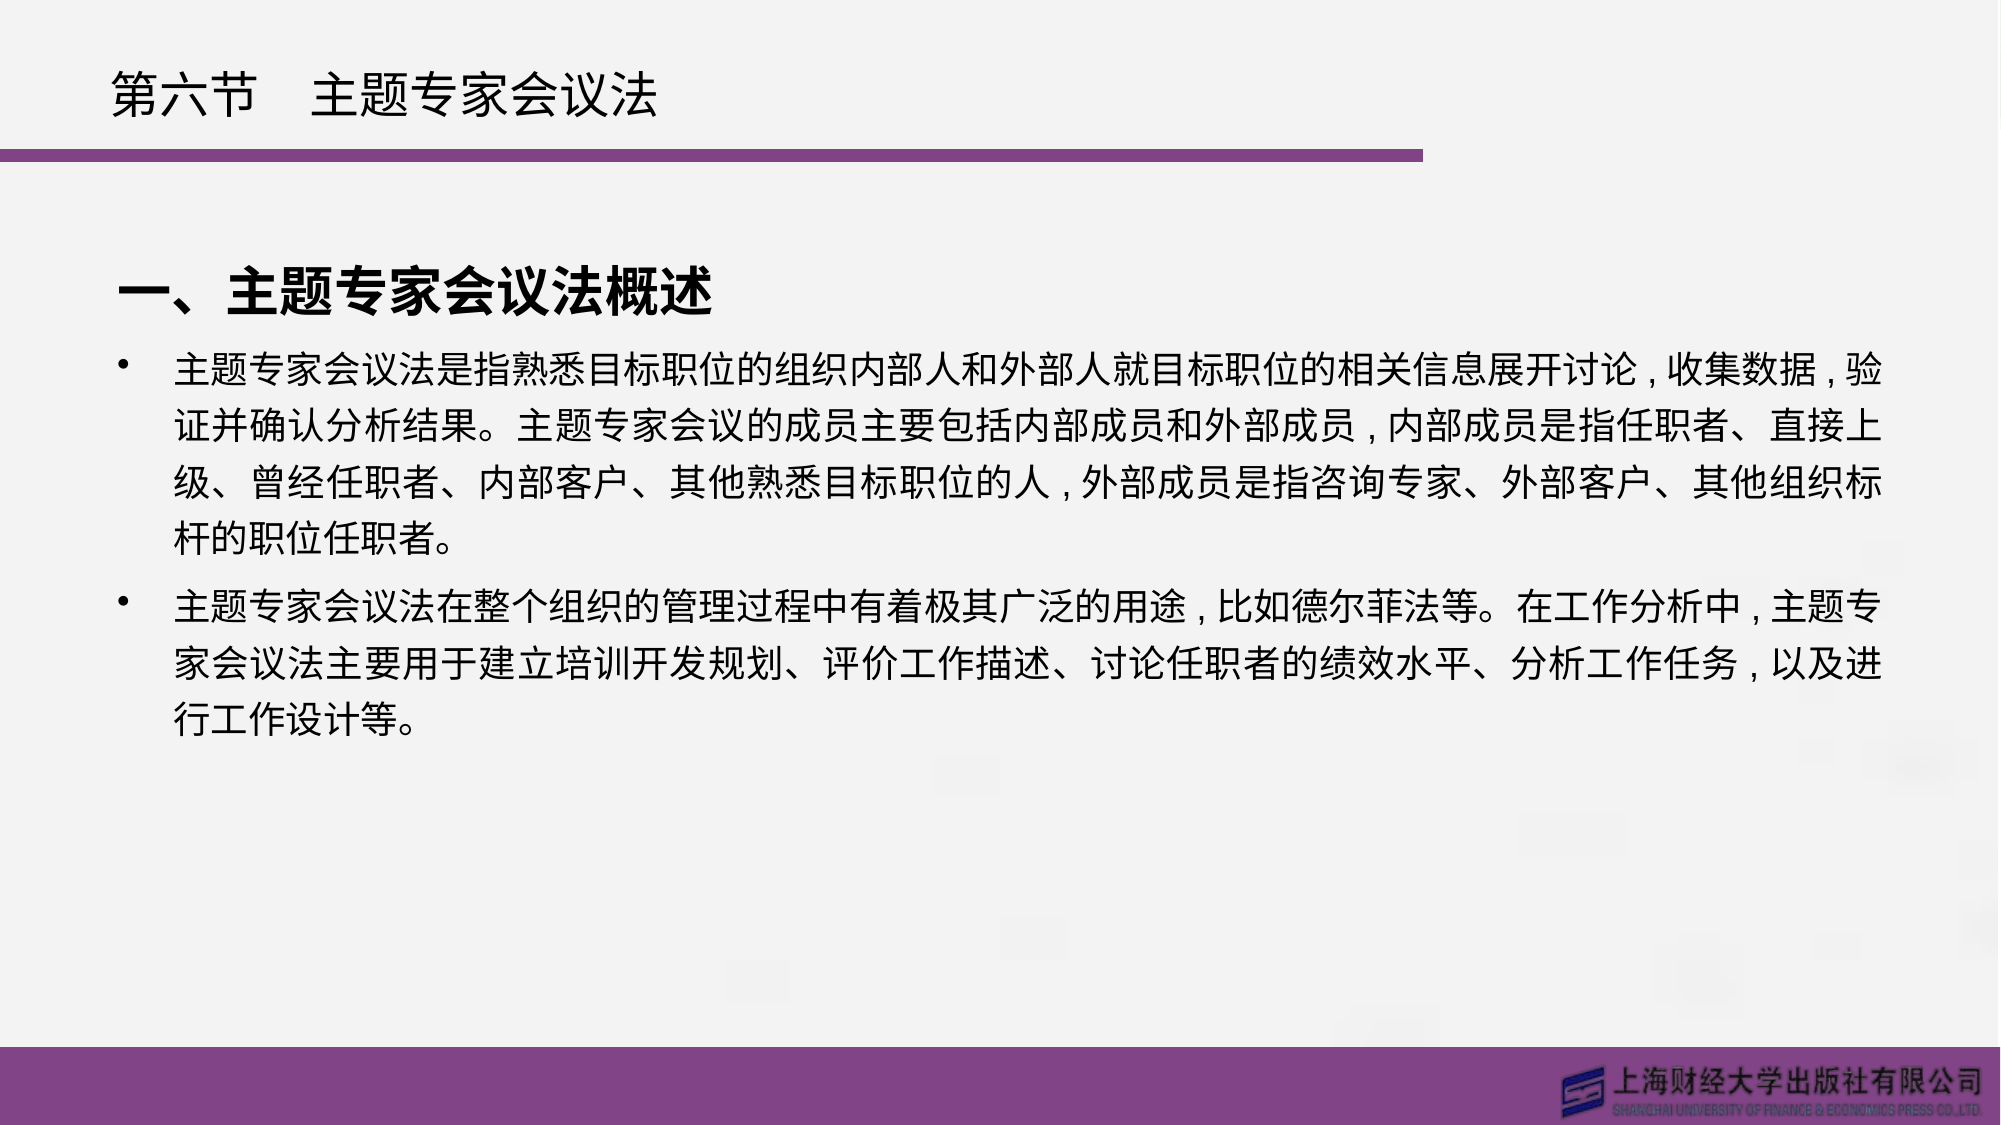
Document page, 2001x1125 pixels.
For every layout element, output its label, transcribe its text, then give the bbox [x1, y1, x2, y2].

picture [0, 0, 2001, 1125]
list 一、主题专家会议法概述 主题专家会议法是指熟悉目标职位的组织内部人和外部人就目标职位的相关信息展开讨论,收集数据,验证并确认分析结果。主题专家会议的成员主要包括内部成员和外部成员,内部成员是指任职者、直接上级、曾经任职者、内部客户、其他熟悉目标职位的人,外部成员是指咨询专家、外部客户、其他组织标杆的职位任职者。 主题专家会议法在整个组织的管理过程中有着极其广泛的用途,比如德尔菲法等。在工作分析中,主题专家会议法主要用于建立培训开发规划、评价工作描述、讨论任职者的绩效水平、分析工作任务,以及进行工作设计等。 [102, 233, 1898, 1032]
title 第六节 主题专家会议法 [94, 42, 1451, 146]
